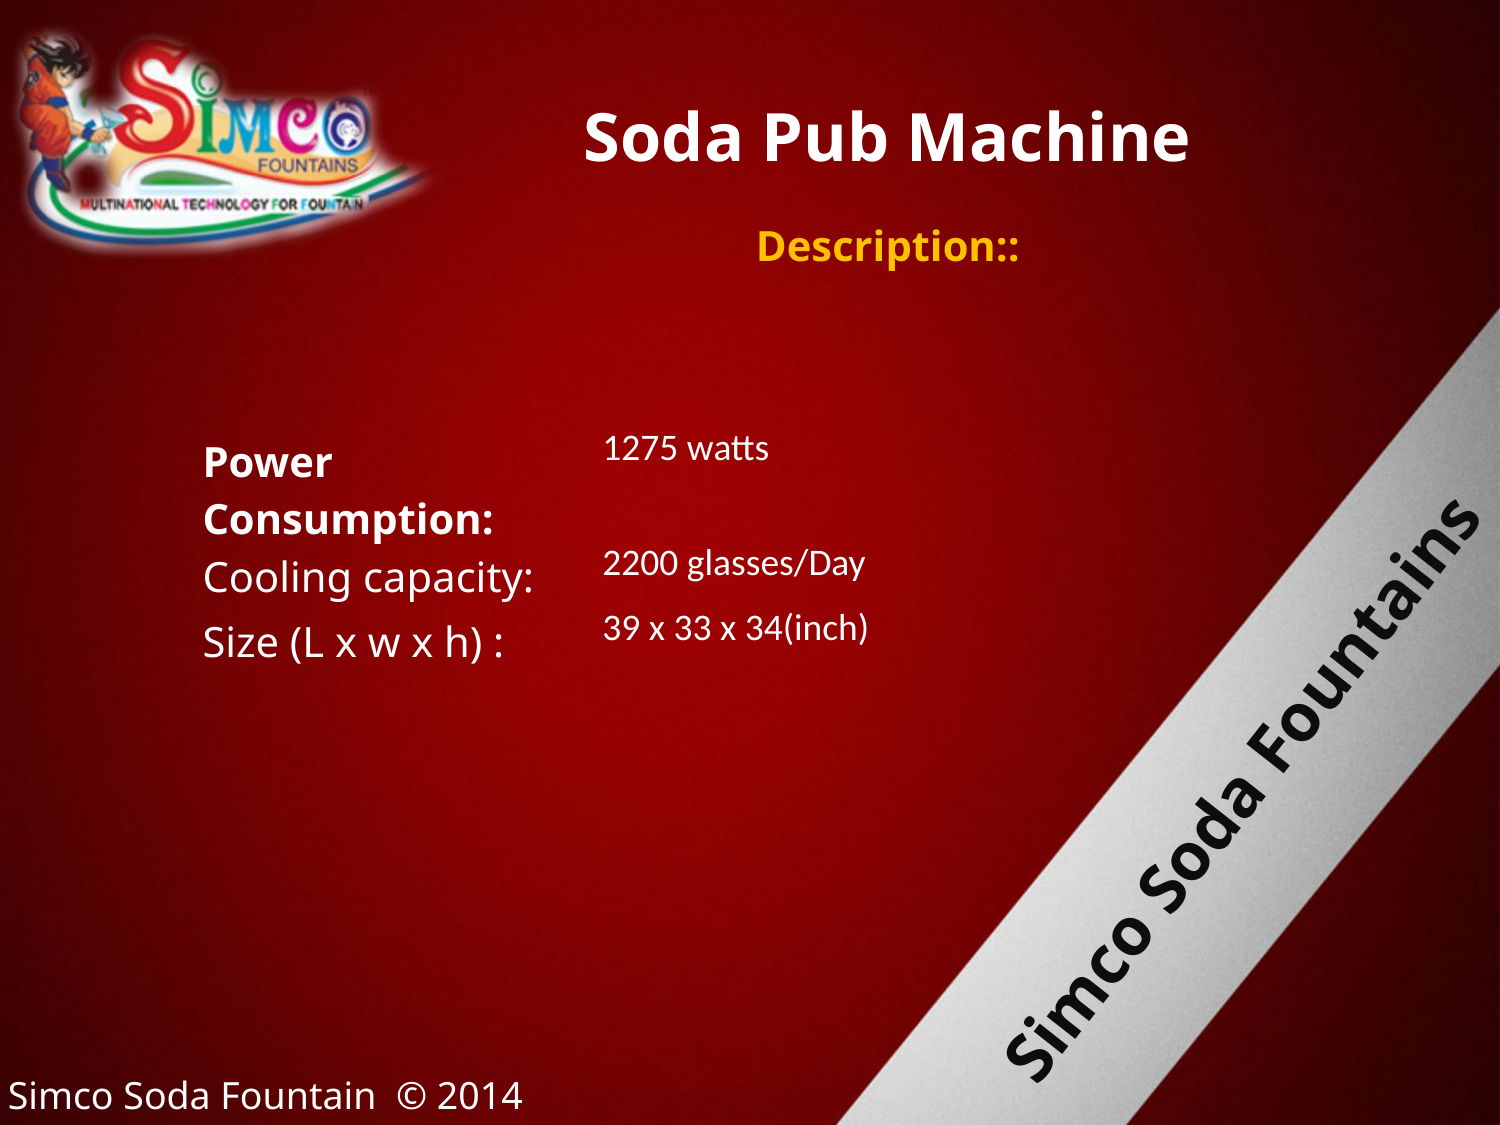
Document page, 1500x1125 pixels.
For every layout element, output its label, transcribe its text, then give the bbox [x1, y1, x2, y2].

table_cell 39 x 33 x 34(inch) [587, 605, 1187, 670]
table_cell Cooling capacity: [188, 540, 587, 605]
table_header 1275 watts [587, 425, 1187, 540]
table_cell 2200 glasses/Day [587, 540, 1187, 605]
text_box Description:: [741, 212, 1035, 278]
table_header Power Consumption: [188, 425, 587, 540]
table_cell Size (L x w x h) : [188, 605, 587, 670]
text_box Soda Pub Machine [569, 87, 1207, 183]
picture [0, 0, 1500, 1125]
